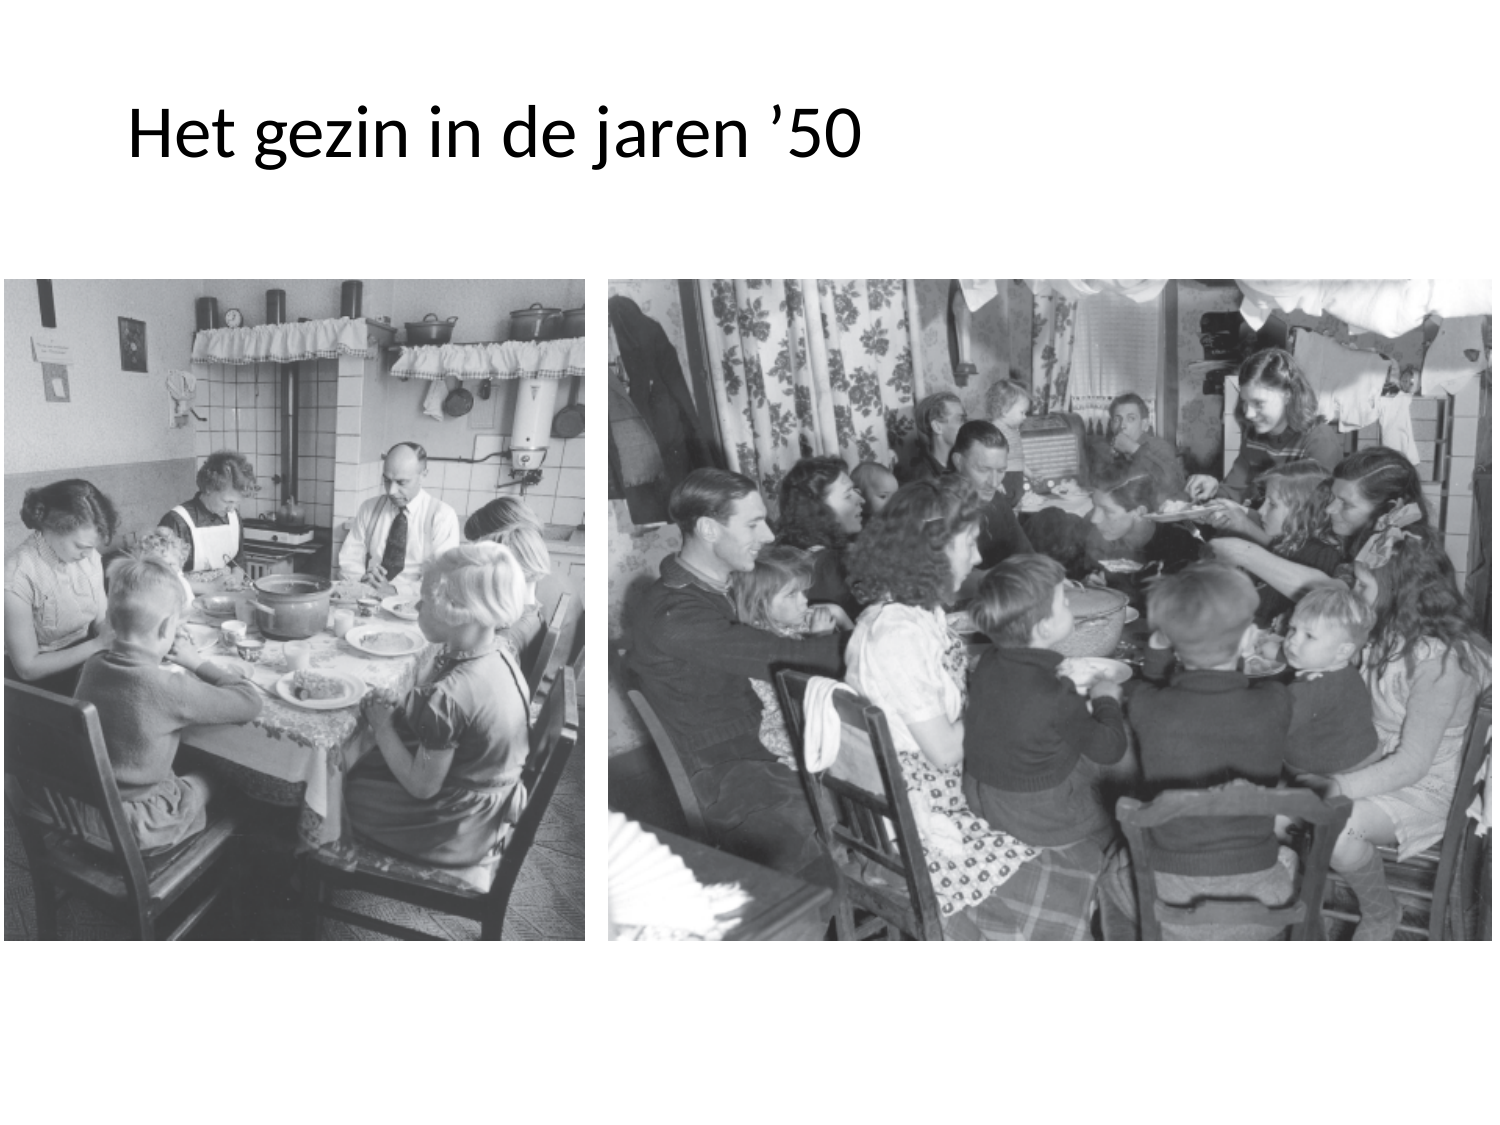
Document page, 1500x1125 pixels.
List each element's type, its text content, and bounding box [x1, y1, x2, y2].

title Het gezin in de jaren ’50 [112, 75, 1388, 213]
picture [4, 278, 585, 941]
picture [608, 278, 1493, 941]
